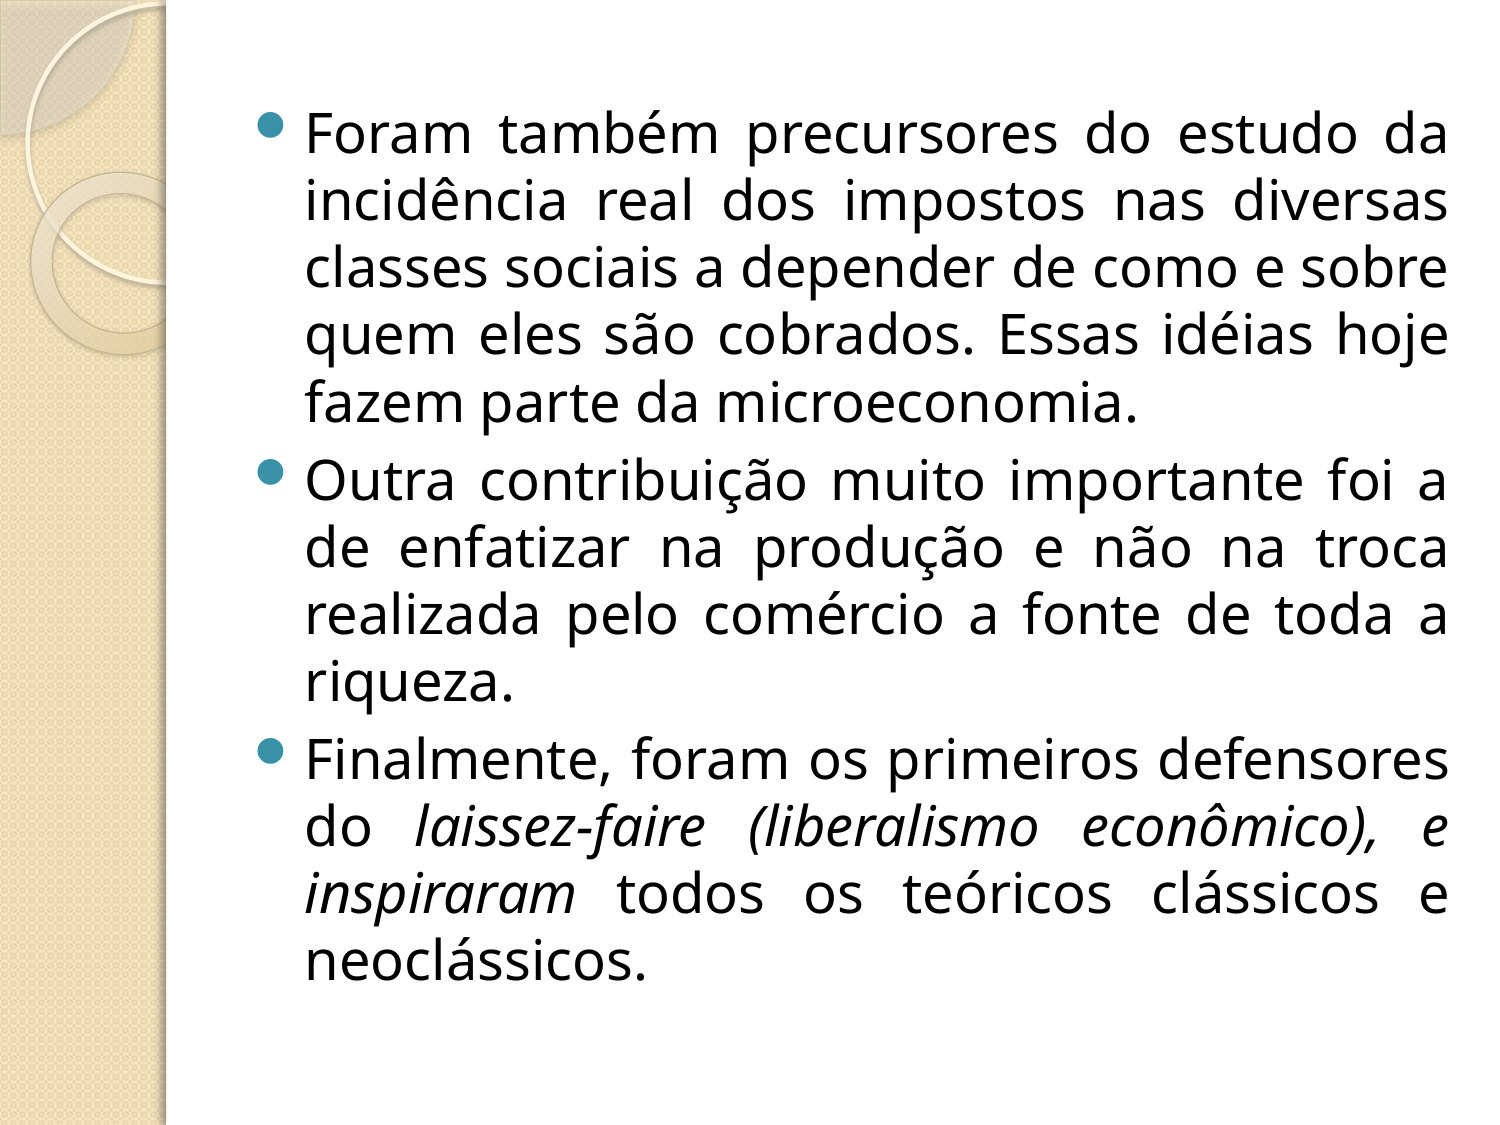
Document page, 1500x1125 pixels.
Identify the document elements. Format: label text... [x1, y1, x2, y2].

list Foram também precursores do estudo da incidência real dos impostos nas diversas classes sociais a depender de como e sobre quem eles são cobrados. Essas idéias hoje fazem parte da microeconomia. Outra contribuição muito importante foi a de enfatizar na produção e não na troca realizada pelo comércio a fonte de toda a riqueza. Finalmente, foram os primeiros defensores do laissez-faire (liberalismo econômico), e inspiraram todos os teóricos clássicos e neoclássicos. [235, 90, 1466, 1025]
